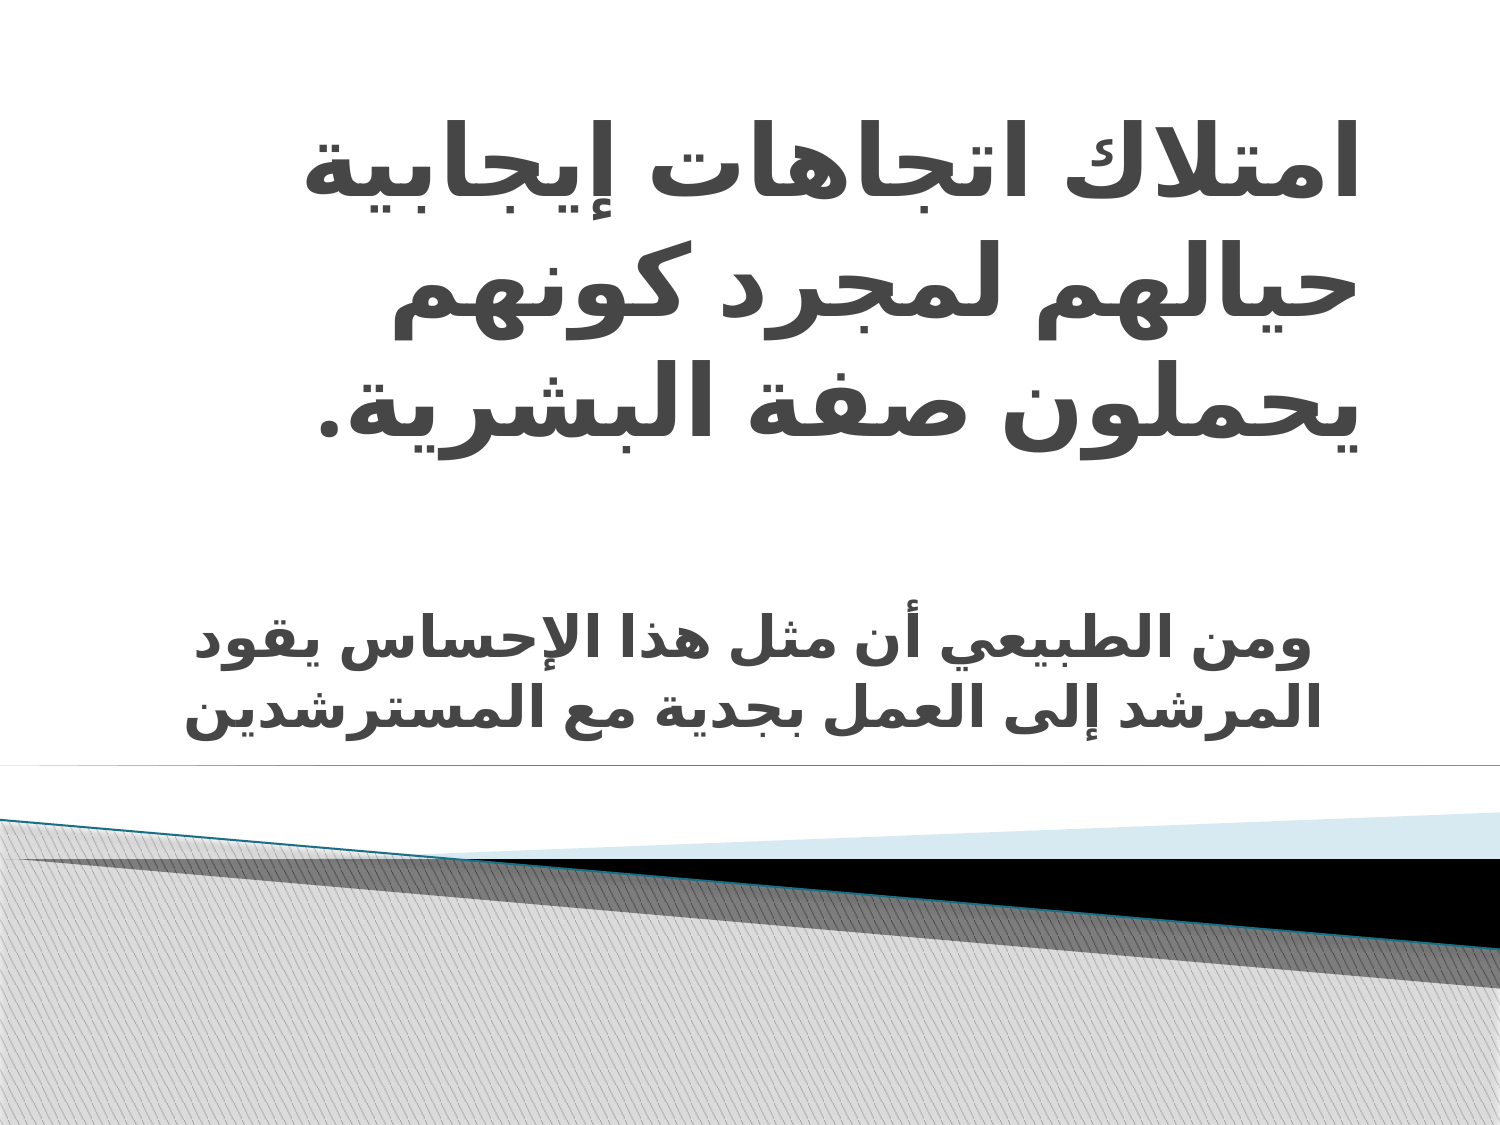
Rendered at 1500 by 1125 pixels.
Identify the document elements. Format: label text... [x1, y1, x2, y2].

picture [5, 859, 1500, 989]
title امتلاك اتجاهات إيجابية حيالهم لمجرد كونهم يحملون صفة البشرية. [105, 164, 1381, 465]
subtitle ومن الطبيعي أن مثل هذا الإحساس يقود المرشد إلى العمل بجدية مع المسترشدين [112, 592, 1388, 790]
